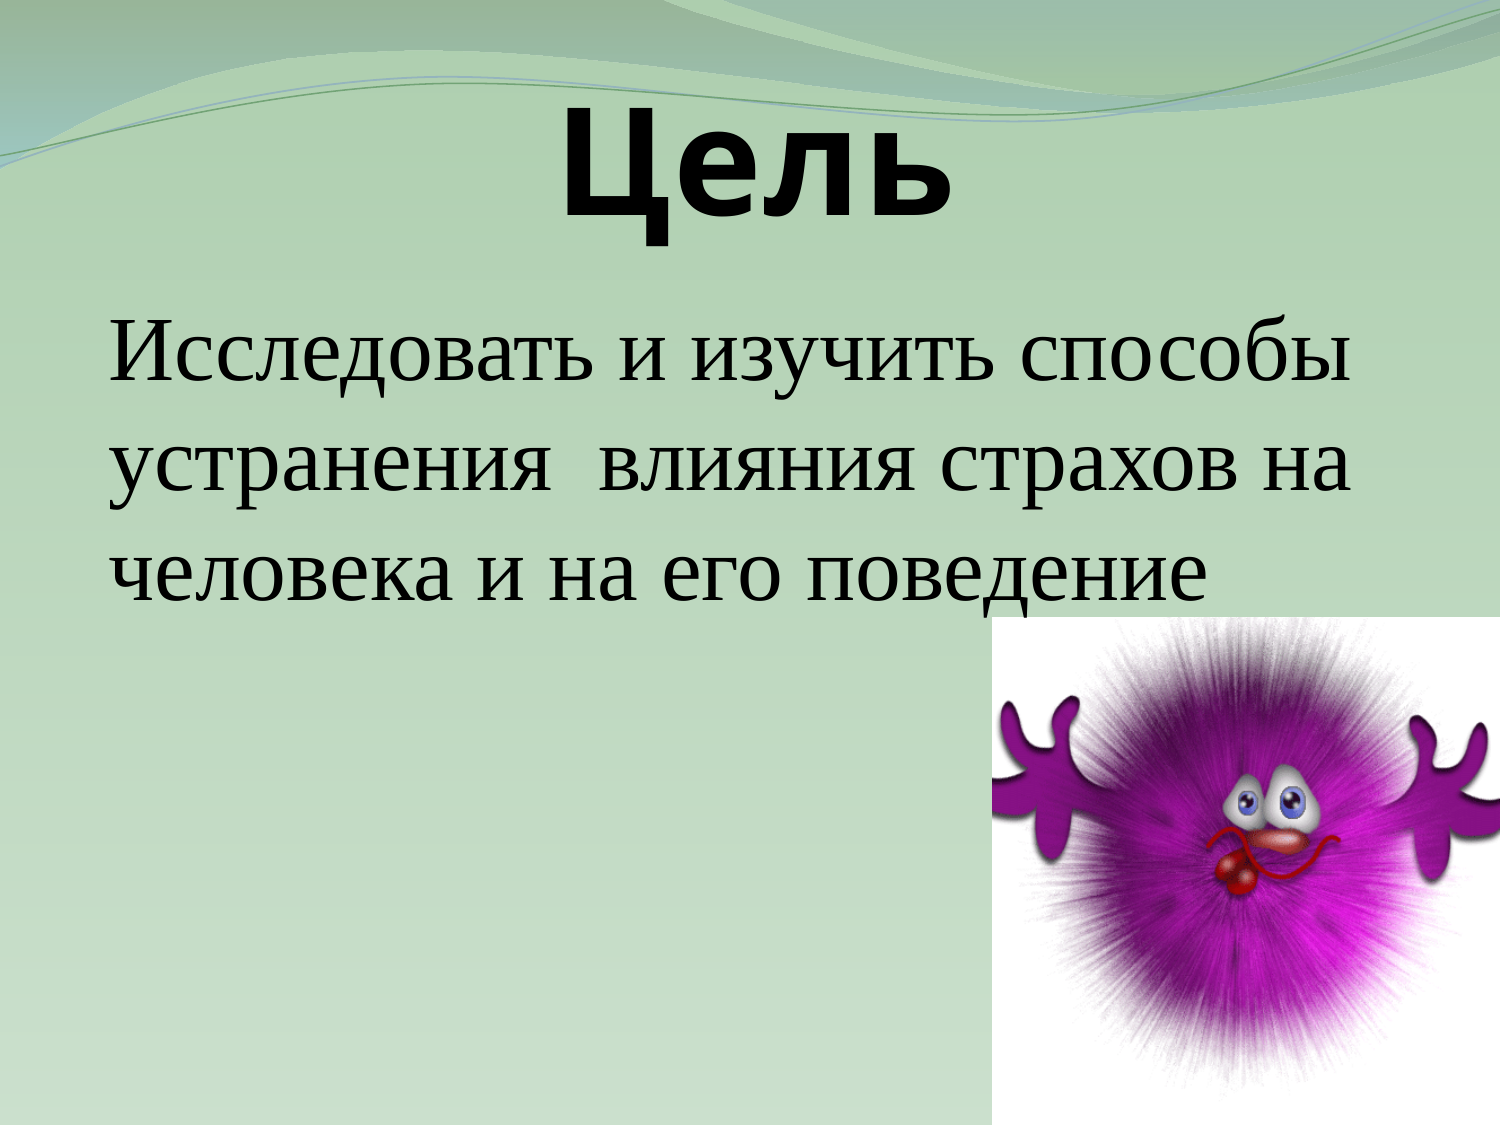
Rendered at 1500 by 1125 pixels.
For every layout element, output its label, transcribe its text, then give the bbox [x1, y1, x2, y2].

picture [991, 616, 1500, 1125]
text_box Исследовать и изучить способы устранения влияния страхов на человека и на его поведение [93, 281, 1371, 626]
text_box Цель [539, 58, 1012, 254]
